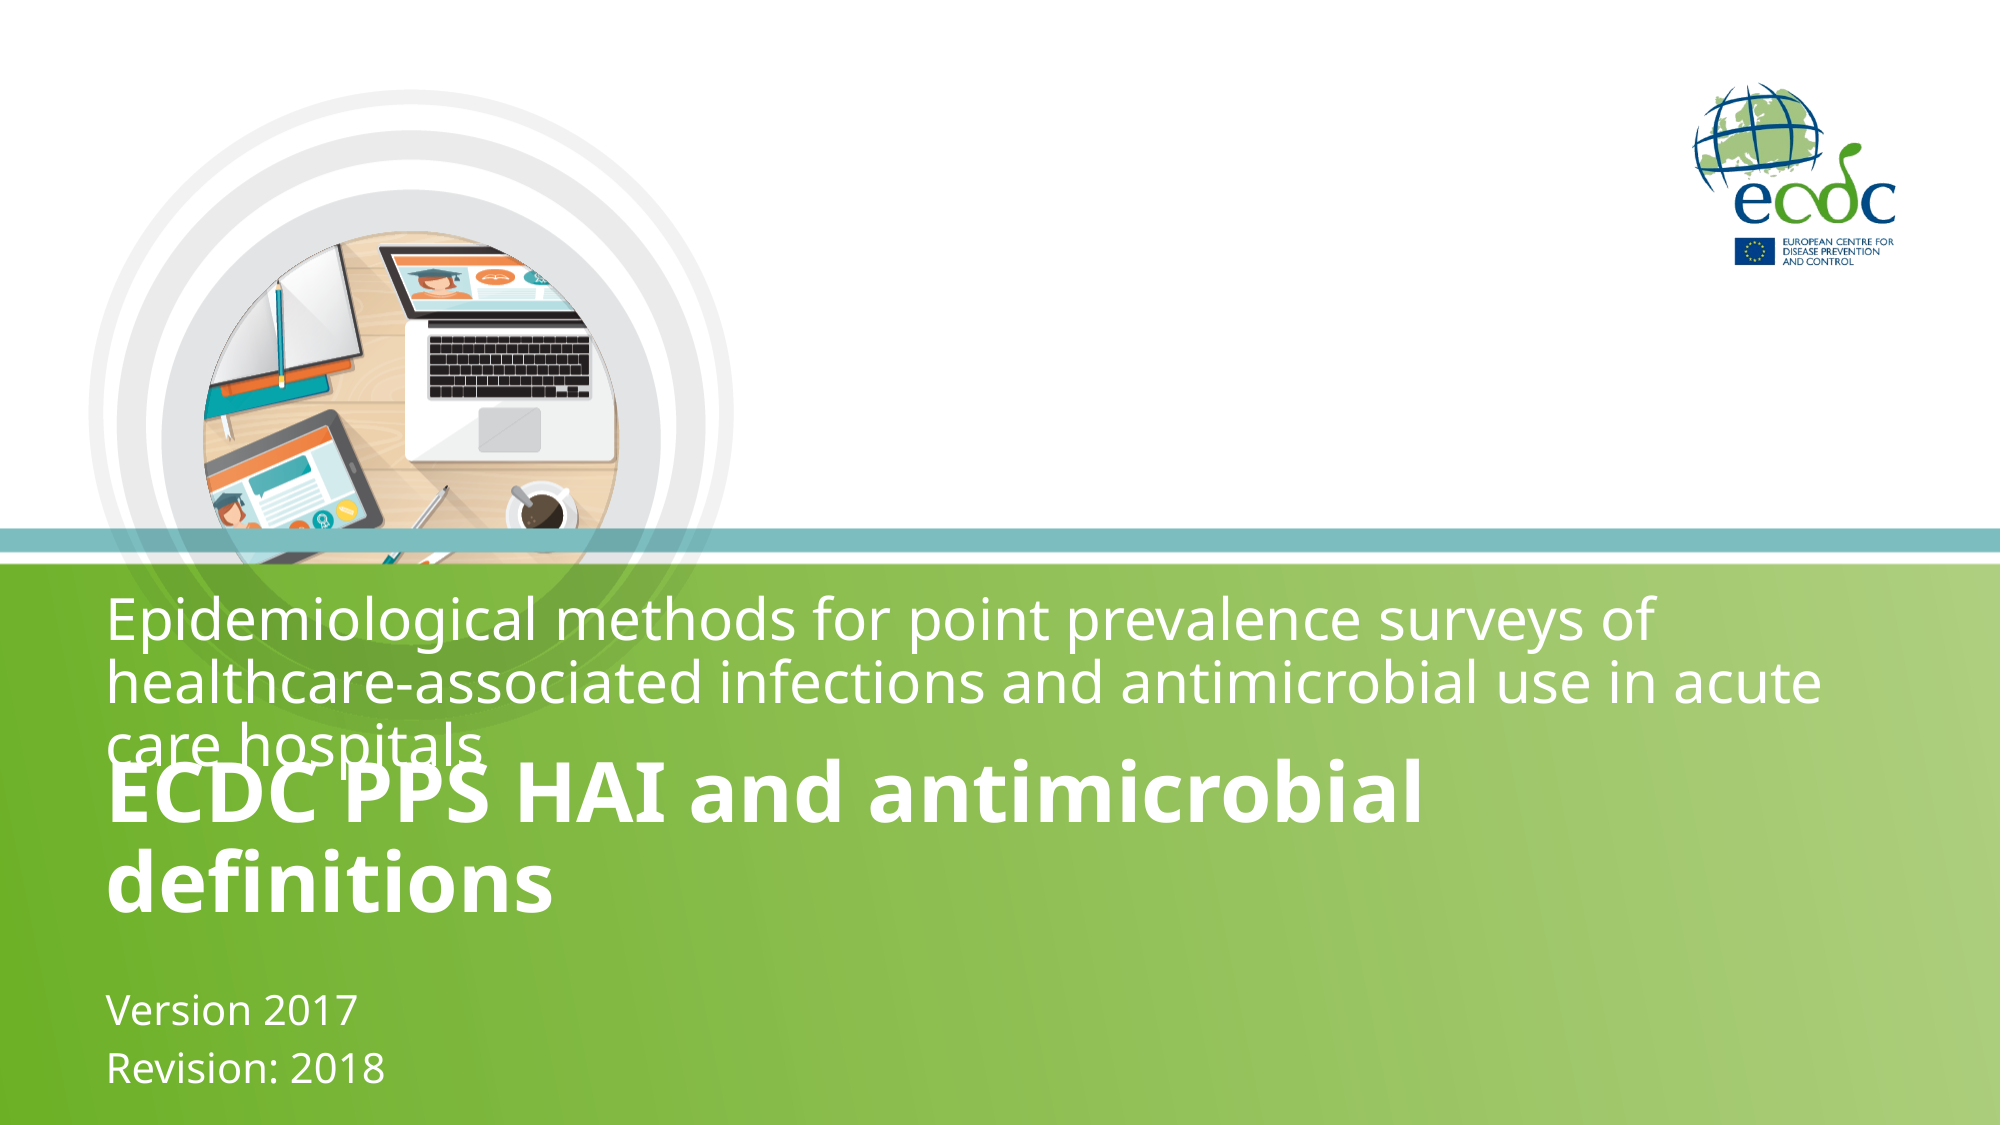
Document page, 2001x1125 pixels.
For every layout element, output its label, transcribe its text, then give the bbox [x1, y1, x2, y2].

title ECDC PPS HAI and antimicrobial definitions [105, 749, 1889, 927]
picture [0, 1, 2000, 1125]
text_box Version 2017 Revision: 2018 [105, 927, 1889, 1091]
subtitle Epidemiological methods for point prevalence surveys of healthcare-associated infections and antimicrobial use in acute care hospitals [105, 590, 1889, 667]
